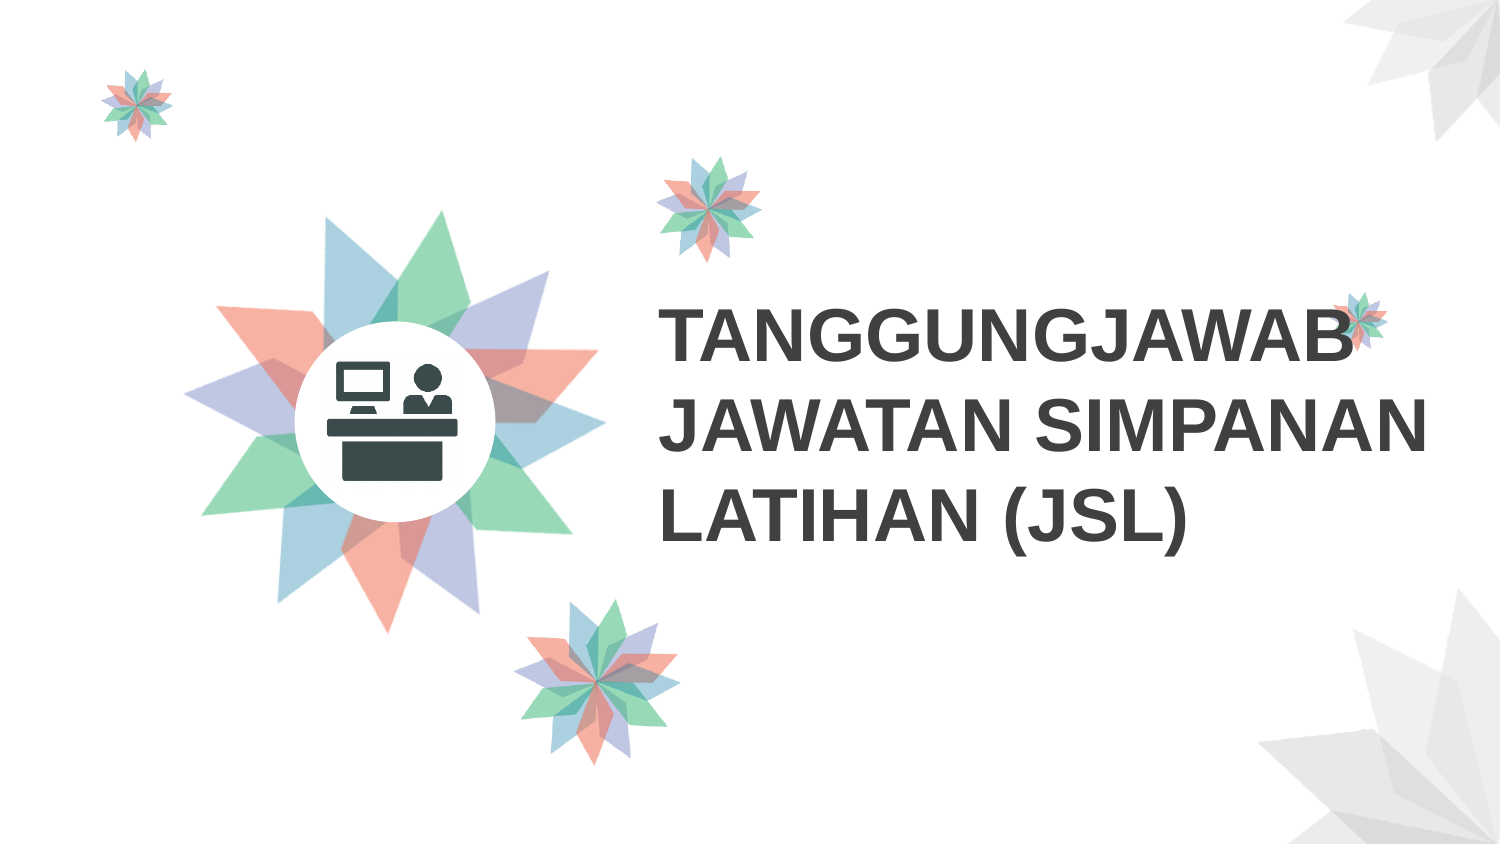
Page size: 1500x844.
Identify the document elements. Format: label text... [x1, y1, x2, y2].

picture [655, 155, 762, 263]
picture [183, 209, 681, 766]
list TANGGUNGJAWAB JAWATAN SIMPANAN LATIHAN (JSL) [643, 382, 1453, 460]
picture [1328, 291, 1388, 351]
picture [100, 68, 173, 142]
picture [1344, 0, 1500, 141]
picture [1257, 587, 1500, 844]
